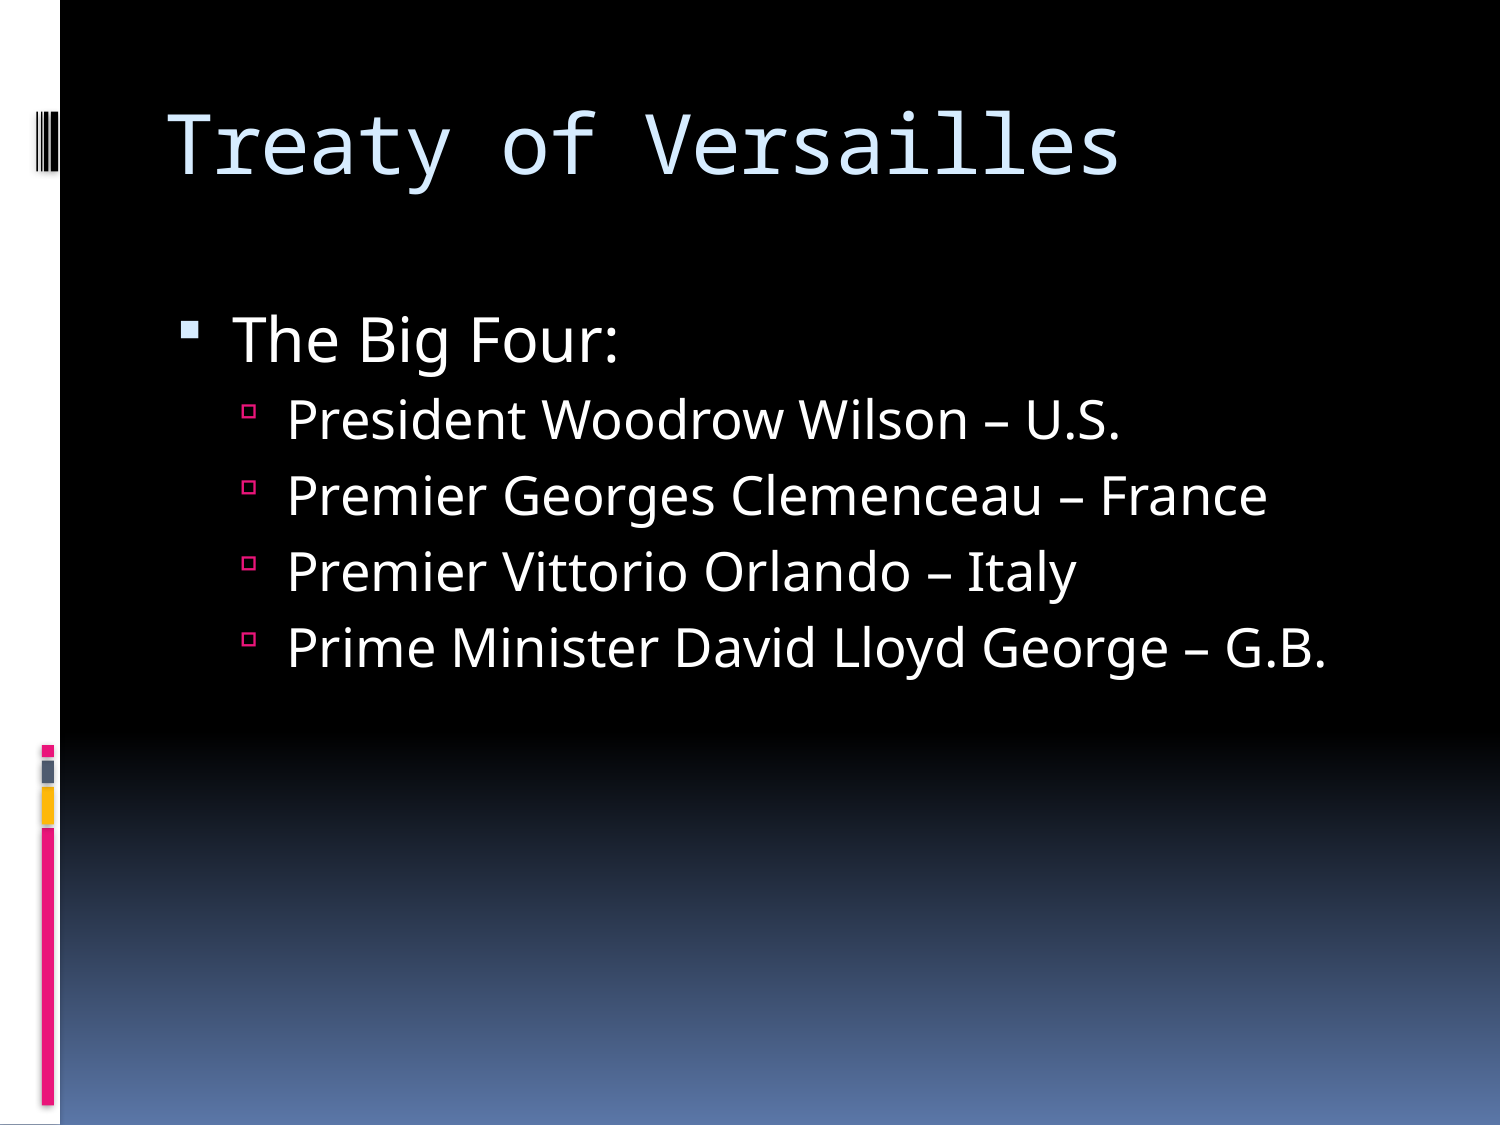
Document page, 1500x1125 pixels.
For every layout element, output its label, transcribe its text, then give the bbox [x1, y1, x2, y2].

list The Big Four: President Woodrow Wilson – U.S. Premier Georges Clemenceau – France Premier Vittorio Orlando – Italy Prime Minister David Lloyd George – G.B. [150, 292, 1425, 1043]
title Treaty of Versailles [150, 83, 1425, 234]
